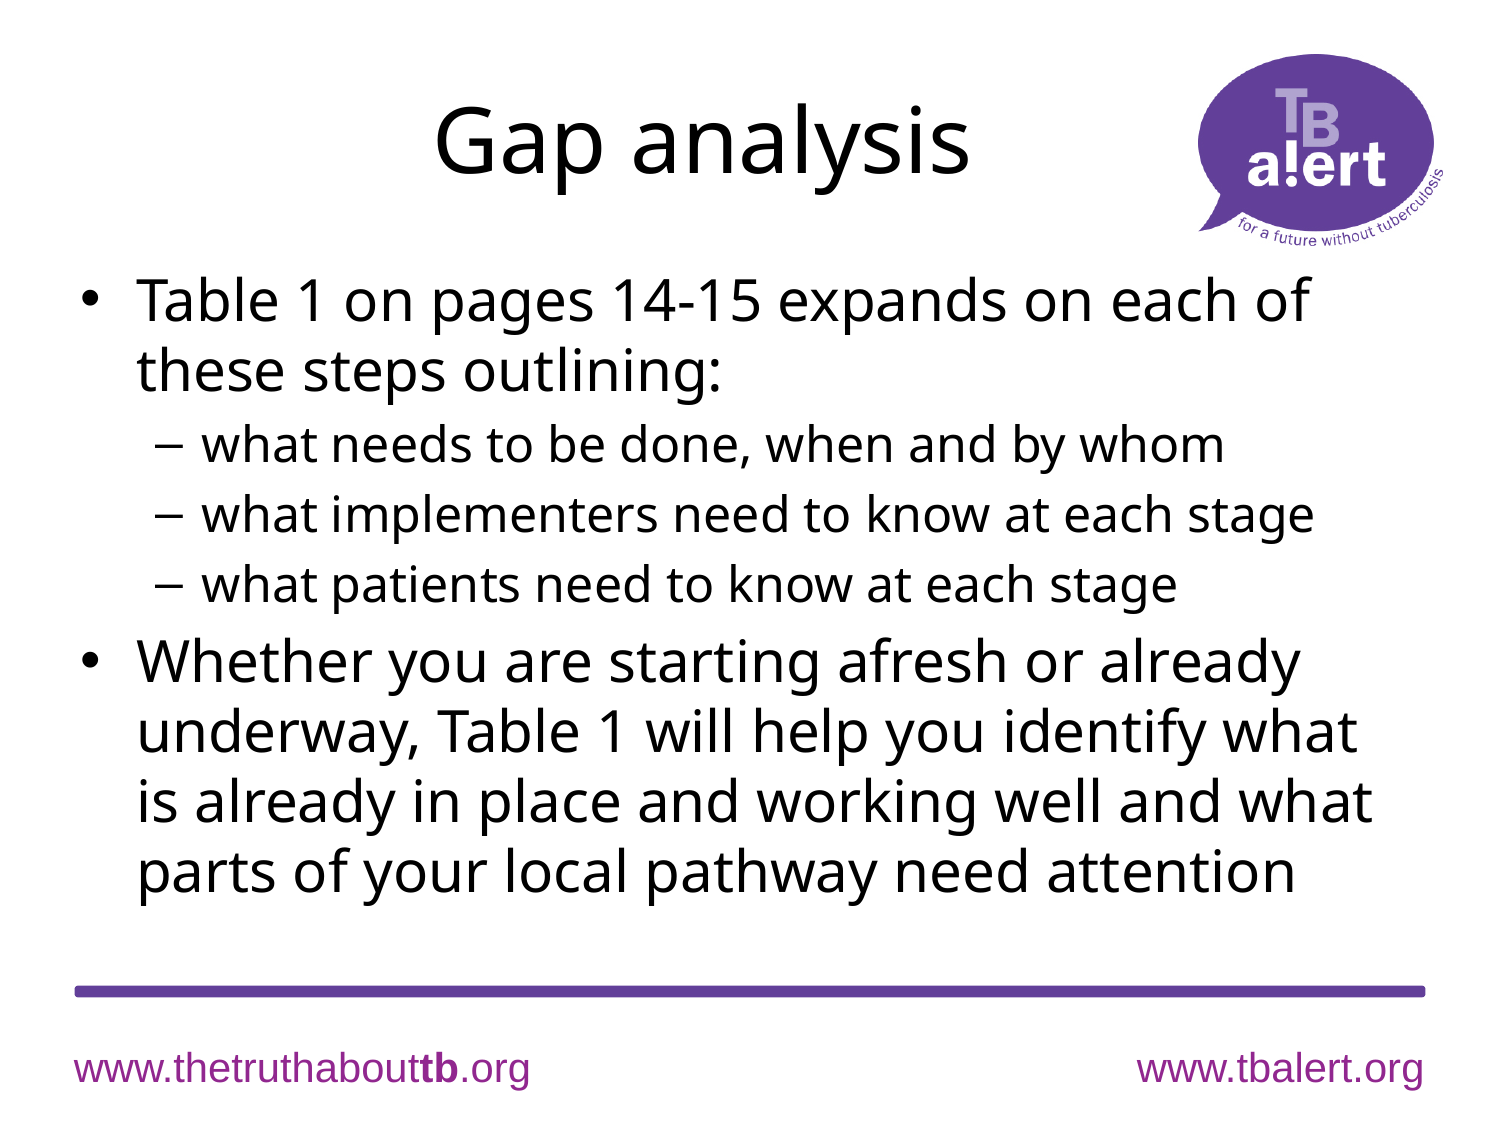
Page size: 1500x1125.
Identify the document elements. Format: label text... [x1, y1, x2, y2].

list Table 1 on pages 14-15 expands on each of these steps outlining: what needs to be done, when and by whom what implementers need to know at each stage what patients need to know at each stage Whether you are starting afresh or already underway, Table 1 will help you identify what is already in place and working well and what parts of your local pathway need attention [64, 255, 1400, 941]
title Gap analysis [265, 42, 1140, 231]
picture [1198, 54, 1443, 246]
